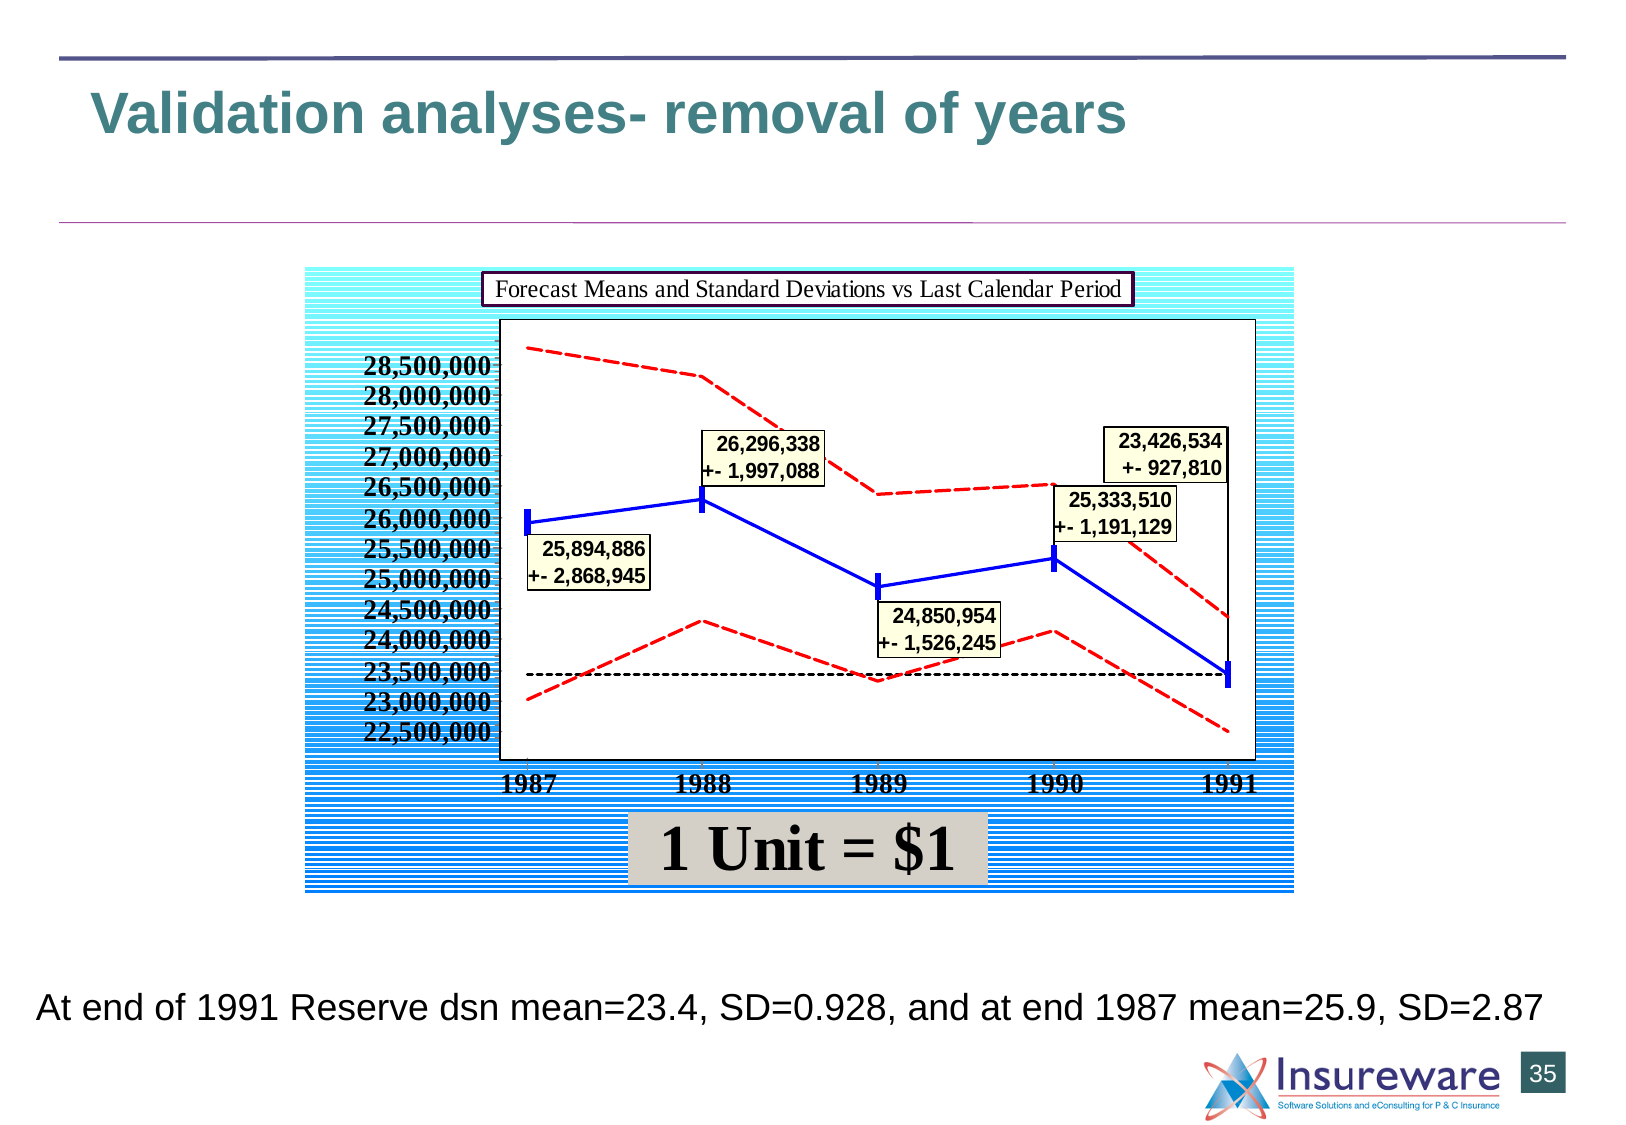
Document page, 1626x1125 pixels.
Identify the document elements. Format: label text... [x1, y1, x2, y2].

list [304, 266, 1297, 894]
slide_number 34 [1520, 1051, 1566, 1093]
picture [1202, 1052, 1500, 1122]
text_box At end of 1991 Reserve dsn mean=23.4, SD=0.928, and at end 1987 mean=25.9, SD=2.87 [21, 976, 1581, 1036]
title Validation analyses- removal of years [90, 79, 1568, 204]
